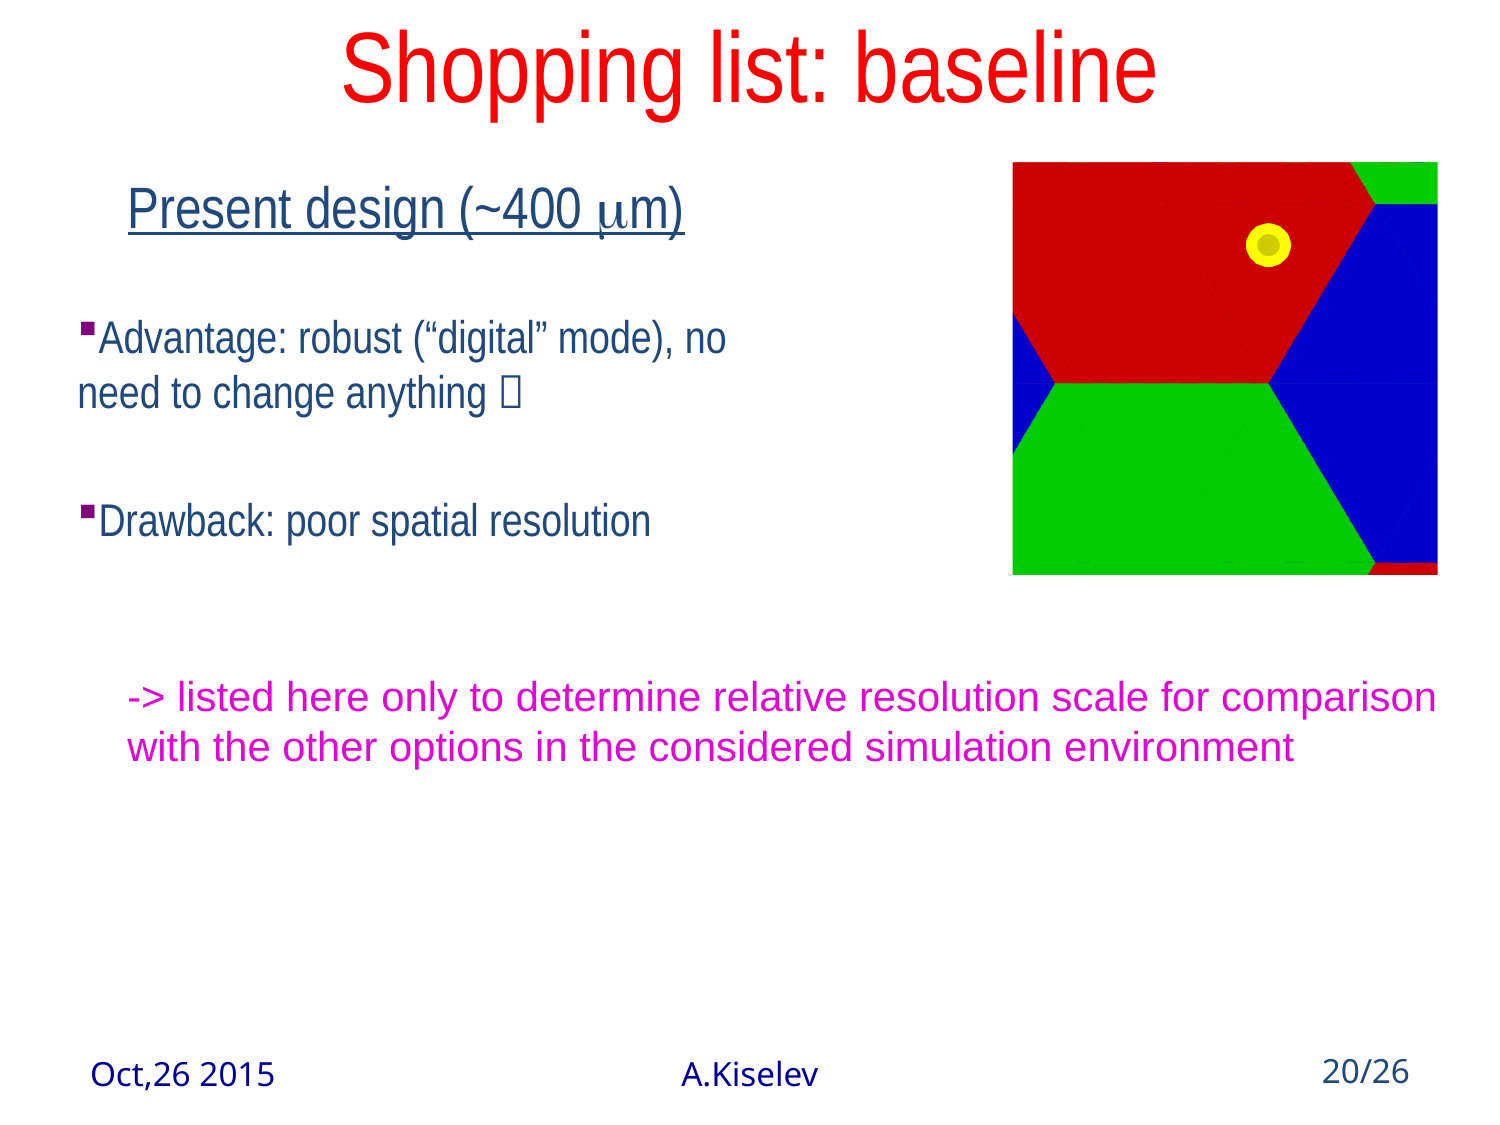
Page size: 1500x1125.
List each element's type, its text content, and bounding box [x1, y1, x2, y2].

text_box Advantage: robust (“digital” mode), no need to change anything  Drawback: poor spatial resolution [62, 299, 800, 588]
footer A.Kiselev [512, 1042, 988, 1103]
picture [1012, 162, 1438, 576]
slide_number 20/26 [1074, 1042, 1425, 1103]
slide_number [75, 1042, 425, 1103]
text_box Present design (~400 mm) [112, 162, 825, 275]
text_box -> listed here only to determine relative resolution scale for comparison with the other options in the considered simulation environment [112, 662, 1463, 778]
title Shopping list: baseline [0, 0, 1500, 125]
